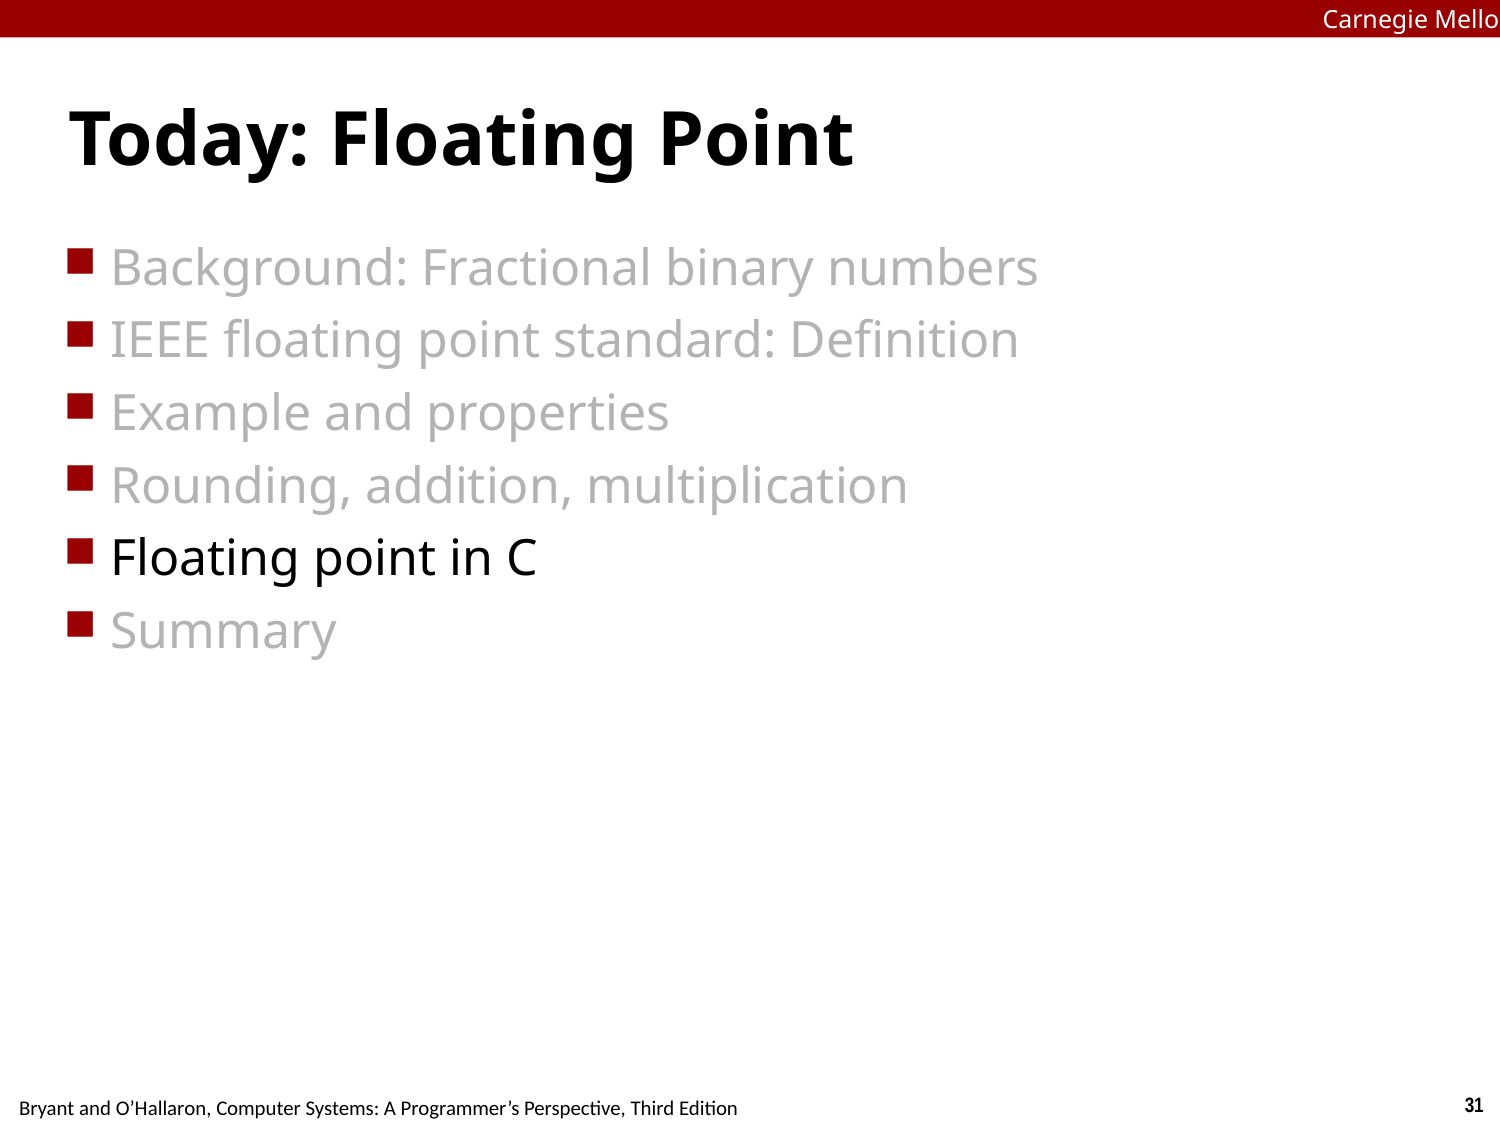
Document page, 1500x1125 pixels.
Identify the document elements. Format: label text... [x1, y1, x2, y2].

title Today: Floating Point [62, 41, 1438, 228]
text_box Carnegie Mellon [1322, 3, 1500, 33]
text_box [0, 0, 1500, 38]
list Background: Fractional binary numbers IEEE floating point standard: Definition Example and properties Rounding, addition, multiplication Floating point in C Summary [62, 228, 1438, 1122]
